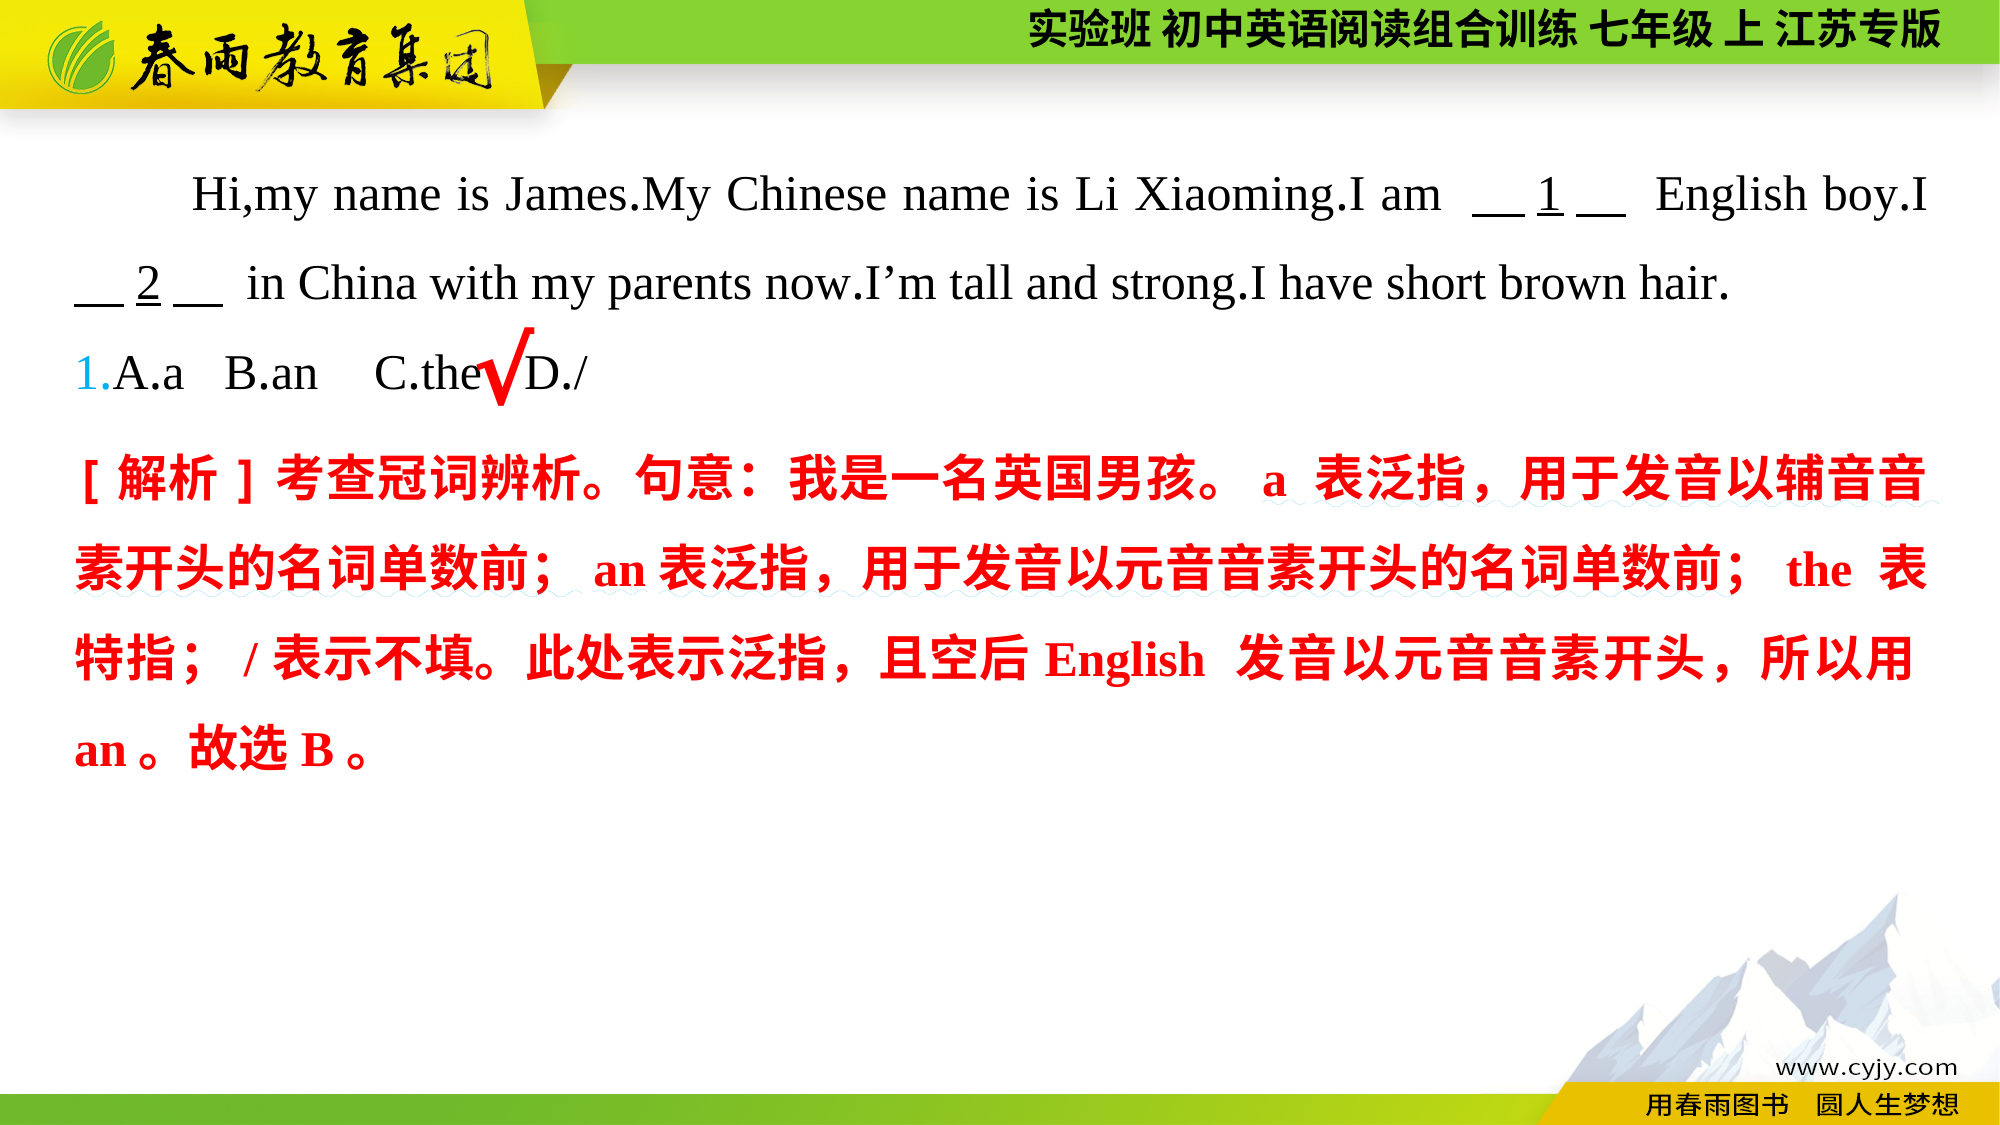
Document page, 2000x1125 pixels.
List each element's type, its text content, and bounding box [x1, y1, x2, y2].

text_box √ [458, 305, 556, 431]
picture [0, 0, 2000, 1125]
text_box [解析]考查冠词辨析。句意：我是一名英国男孩。a 表泛指，用于发音以辅音音素开头的名词单数前；an表泛指，用于发音以元音音素开头的名词单数前；the 表特指；/表示不填。此处表示泛指，且空后English 发音以元音音素开头，所以用an。故选B。 [59, 408, 1944, 784]
list Hi,my name is James.My Chinese name is Li Xiaoming.I am 1 English boy.I 2 in China with my parents now.I’m tall and strong.I have short brown hair. 1.A.a B.an C.the D./ [59, 122, 1944, 408]
